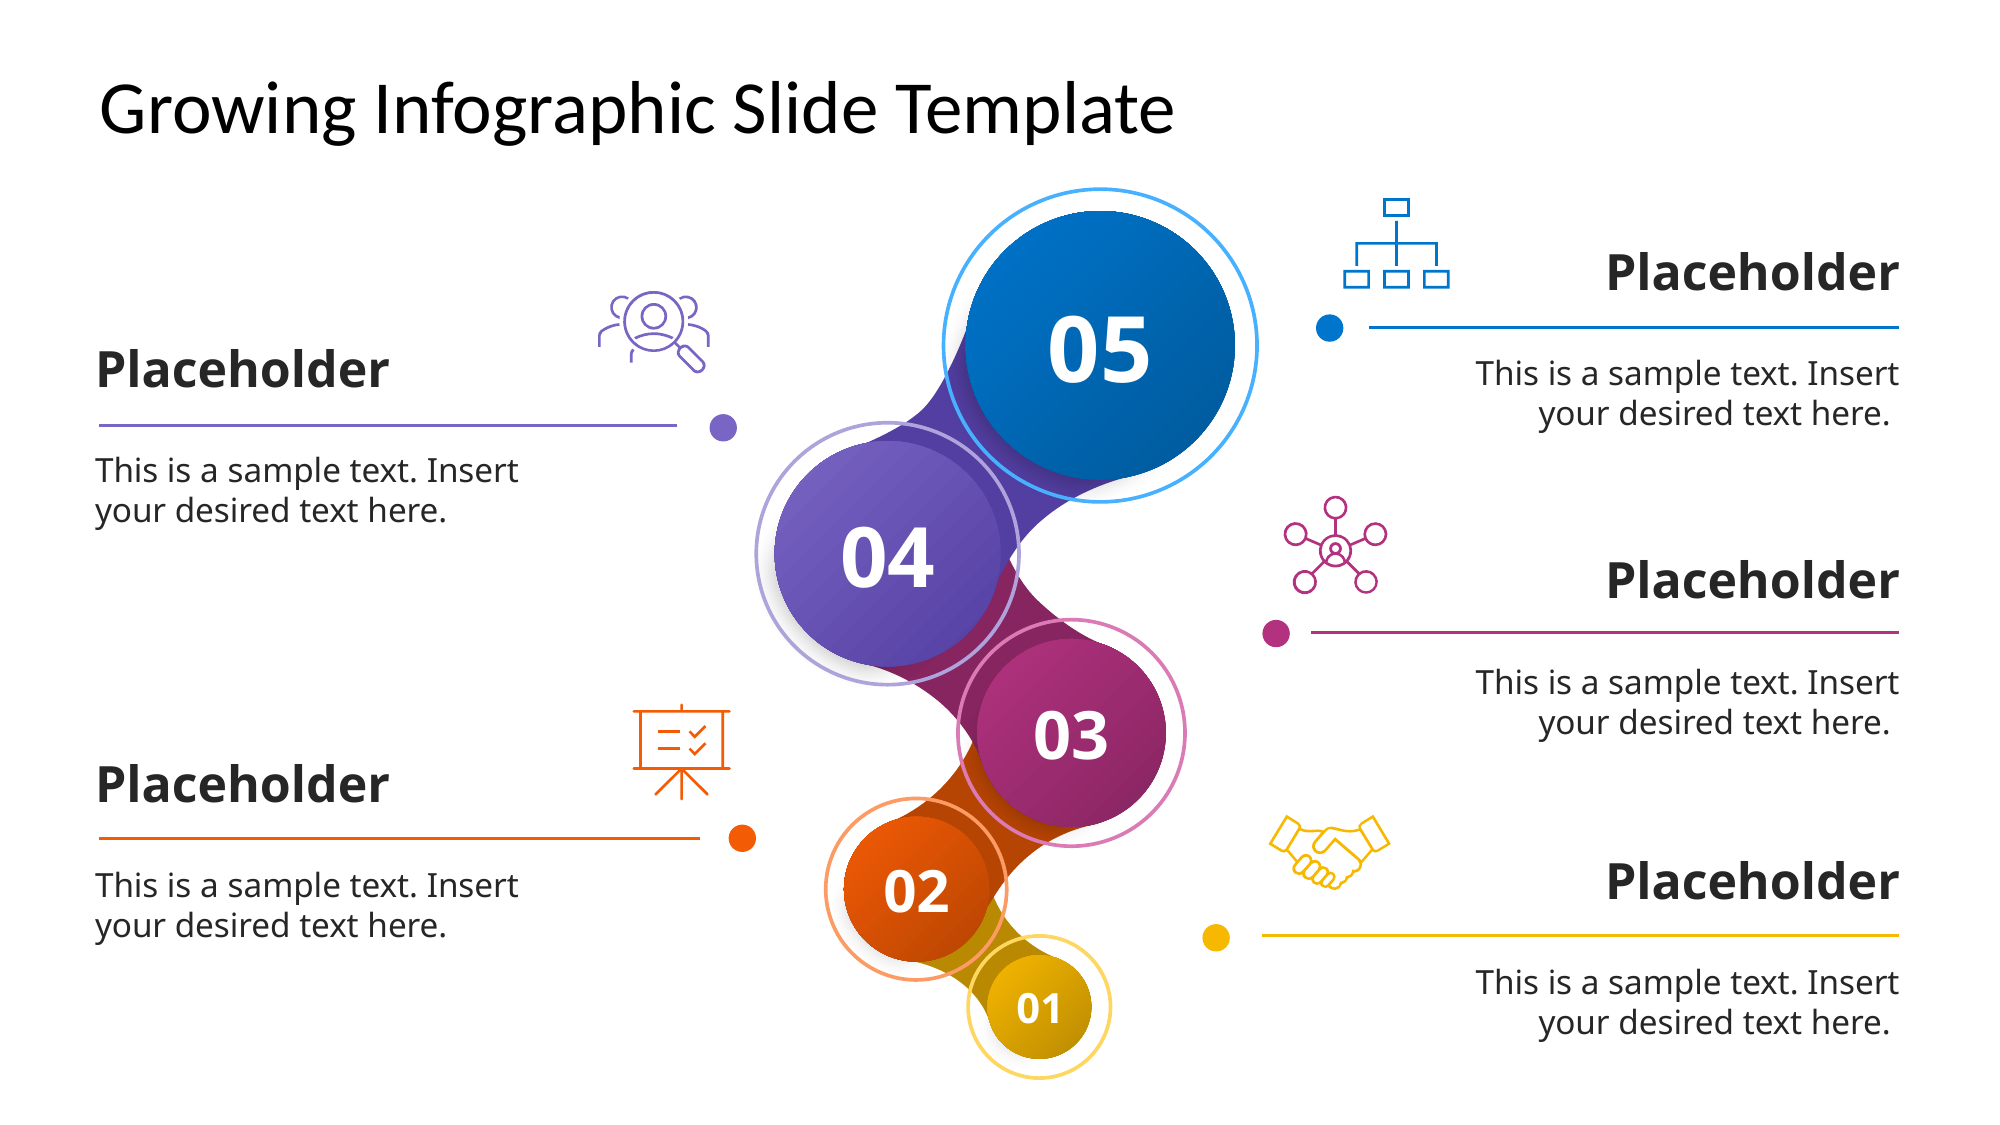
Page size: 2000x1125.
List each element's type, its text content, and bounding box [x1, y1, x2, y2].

text_box This is a sample text. Insert your desired text here. [94, 864, 532, 975]
text_box [726, 823, 737, 854]
text_box [707, 412, 737, 444]
text_box Placeholder [94, 321, 532, 398]
text_box Placeholder [1463, 833, 1901, 910]
text_box [1262, 617, 1292, 650]
text_box This is a sample text. Insert your desired text here. [1463, 352, 1901, 463]
text_box This is a sample text. Insert your desired text here. [1463, 660, 1901, 772]
text_box Placeholder [1463, 224, 1901, 301]
text_box This is a sample text. Insert your desired text here. [94, 449, 532, 560]
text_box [1343, 197, 1450, 289]
text_box This is a sample text. Insert your desired text here. [1463, 961, 1901, 1072]
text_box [742, 188, 1258, 1085]
text_box [1268, 814, 1391, 891]
text_box [1313, 312, 1346, 344]
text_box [632, 703, 732, 801]
text_box Placeholder [94, 736, 532, 813]
text_box Placeholder [1463, 532, 1901, 609]
text_box [1283, 495, 1388, 595]
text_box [597, 290, 710, 374]
title Growing Infographic Slide Template [99, 45, 1900, 162]
